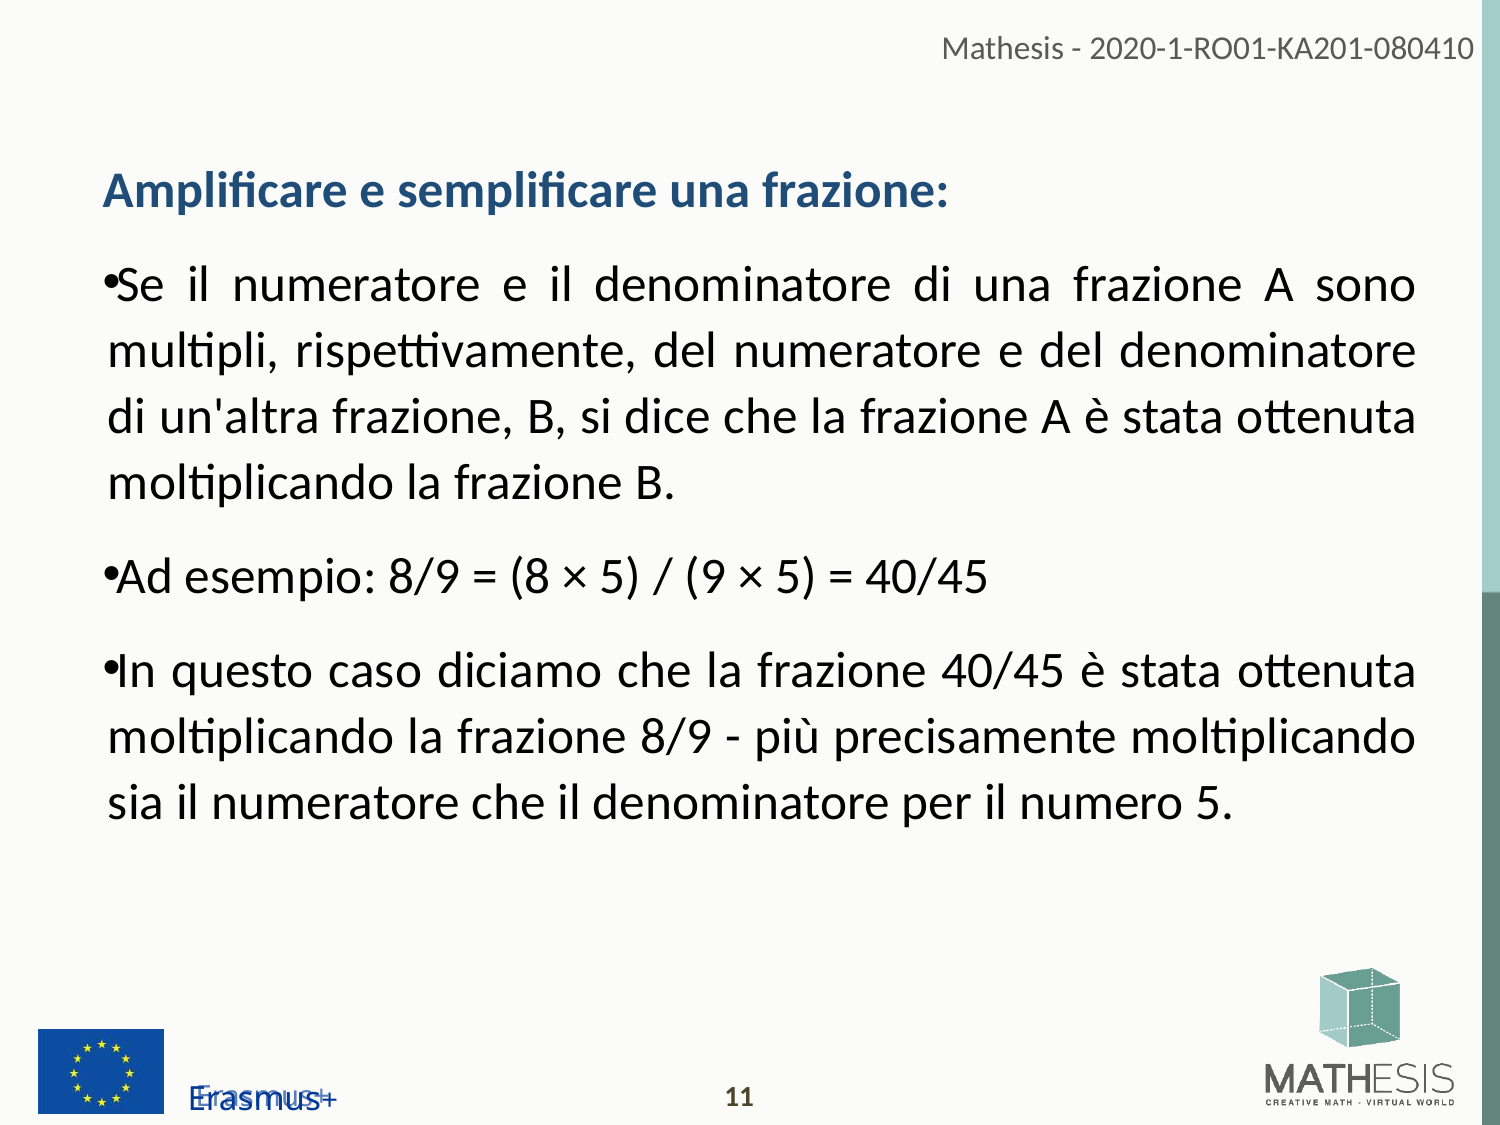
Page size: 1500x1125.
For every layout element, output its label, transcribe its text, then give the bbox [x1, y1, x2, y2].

list Amplificare e semplificare una frazione: Se il numeratore e il denominatore di una frazione A sono multipli, rispettivamente, del numeratore e del denominatore di un'altra frazione, B, si dice che la frazione A è stata ottenuta moltiplicando la frazione B. Ad esempio: 8/9 = (8 × 5) / (9 × 5) = 40/45 In questo caso diciamo che la frazione 40/45 è stata ottenuta moltiplicando la frazione 8/9 - più precisamente moltiplicando sia il numeratore che il denominatore per il numero 5. [87, 144, 1438, 887]
picture [38, 1029, 164, 1114]
